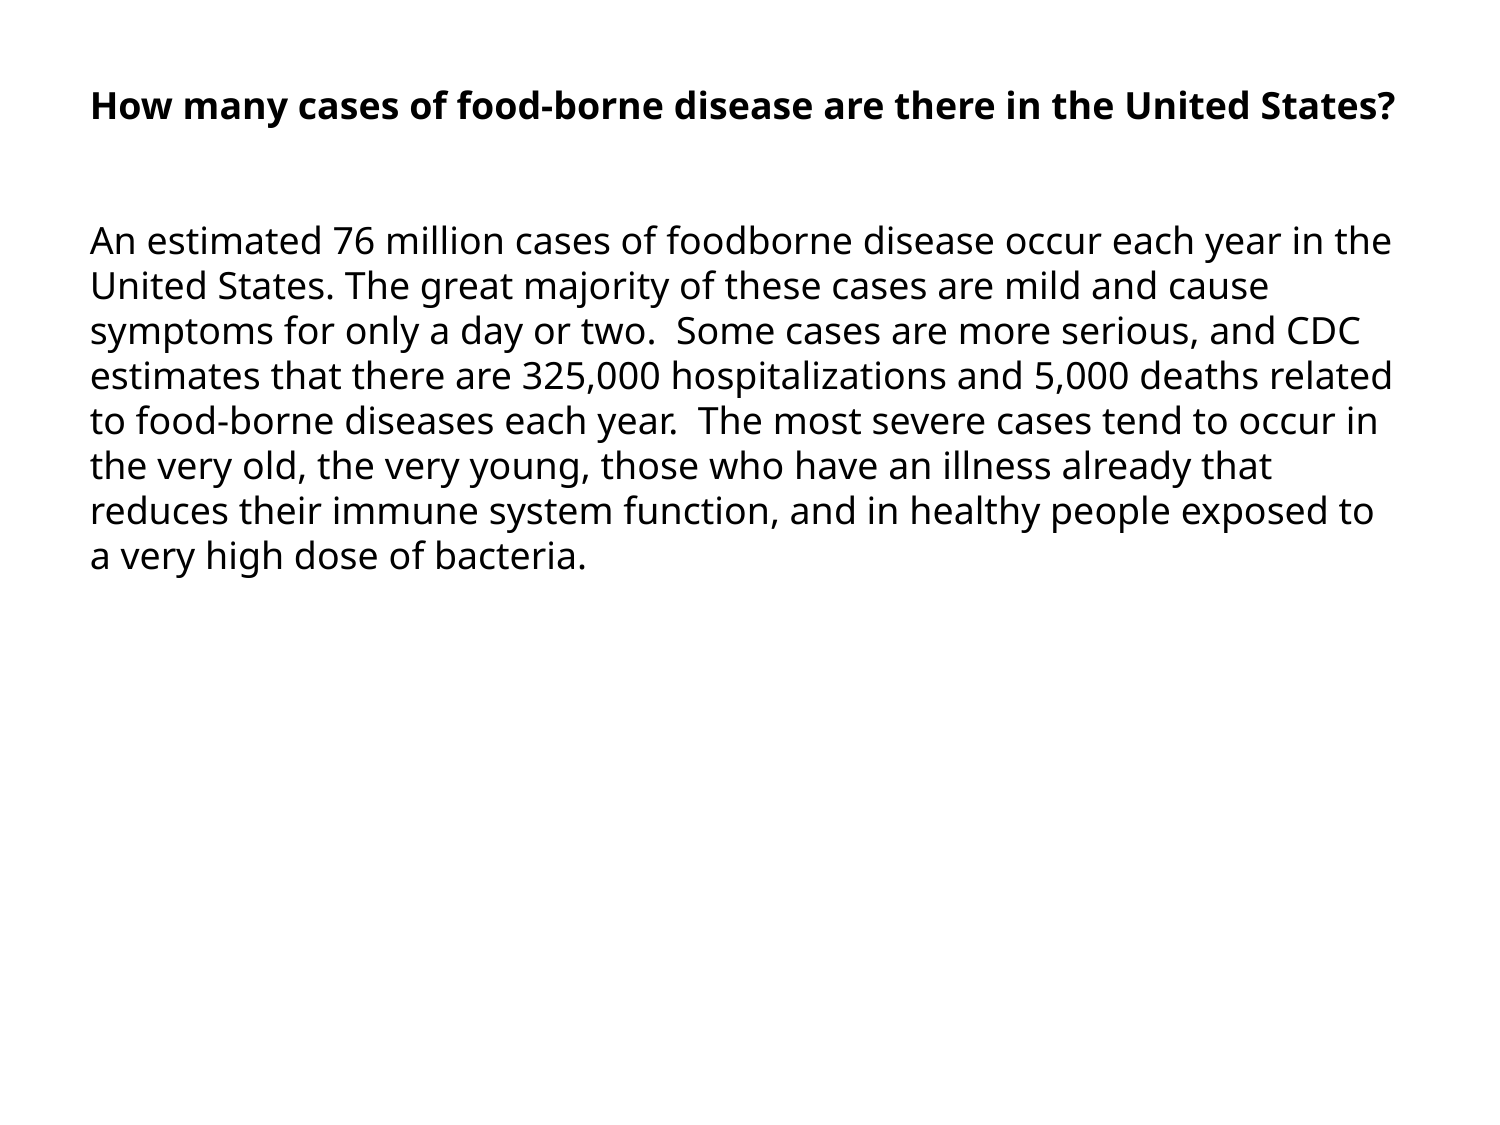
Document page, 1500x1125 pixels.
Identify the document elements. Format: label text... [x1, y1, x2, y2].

text_box How many cases of food-borne disease are there in the United States? An estimated 76 million cases of foodborne disease occur each year in the United States. The great majority of these cases are mild and cause symptoms for only a day or two. Some cases are more serious, and CDC estimates that there are 325,000 hospitalizations and 5,000 deaths related to food-borne diseases each year. The most severe cases tend to occur in the very old, the very young, those who have an illness already that reduces their immune system function, and in healthy people exposed to a very high dose of bacteria. [74, 74, 1413, 585]
